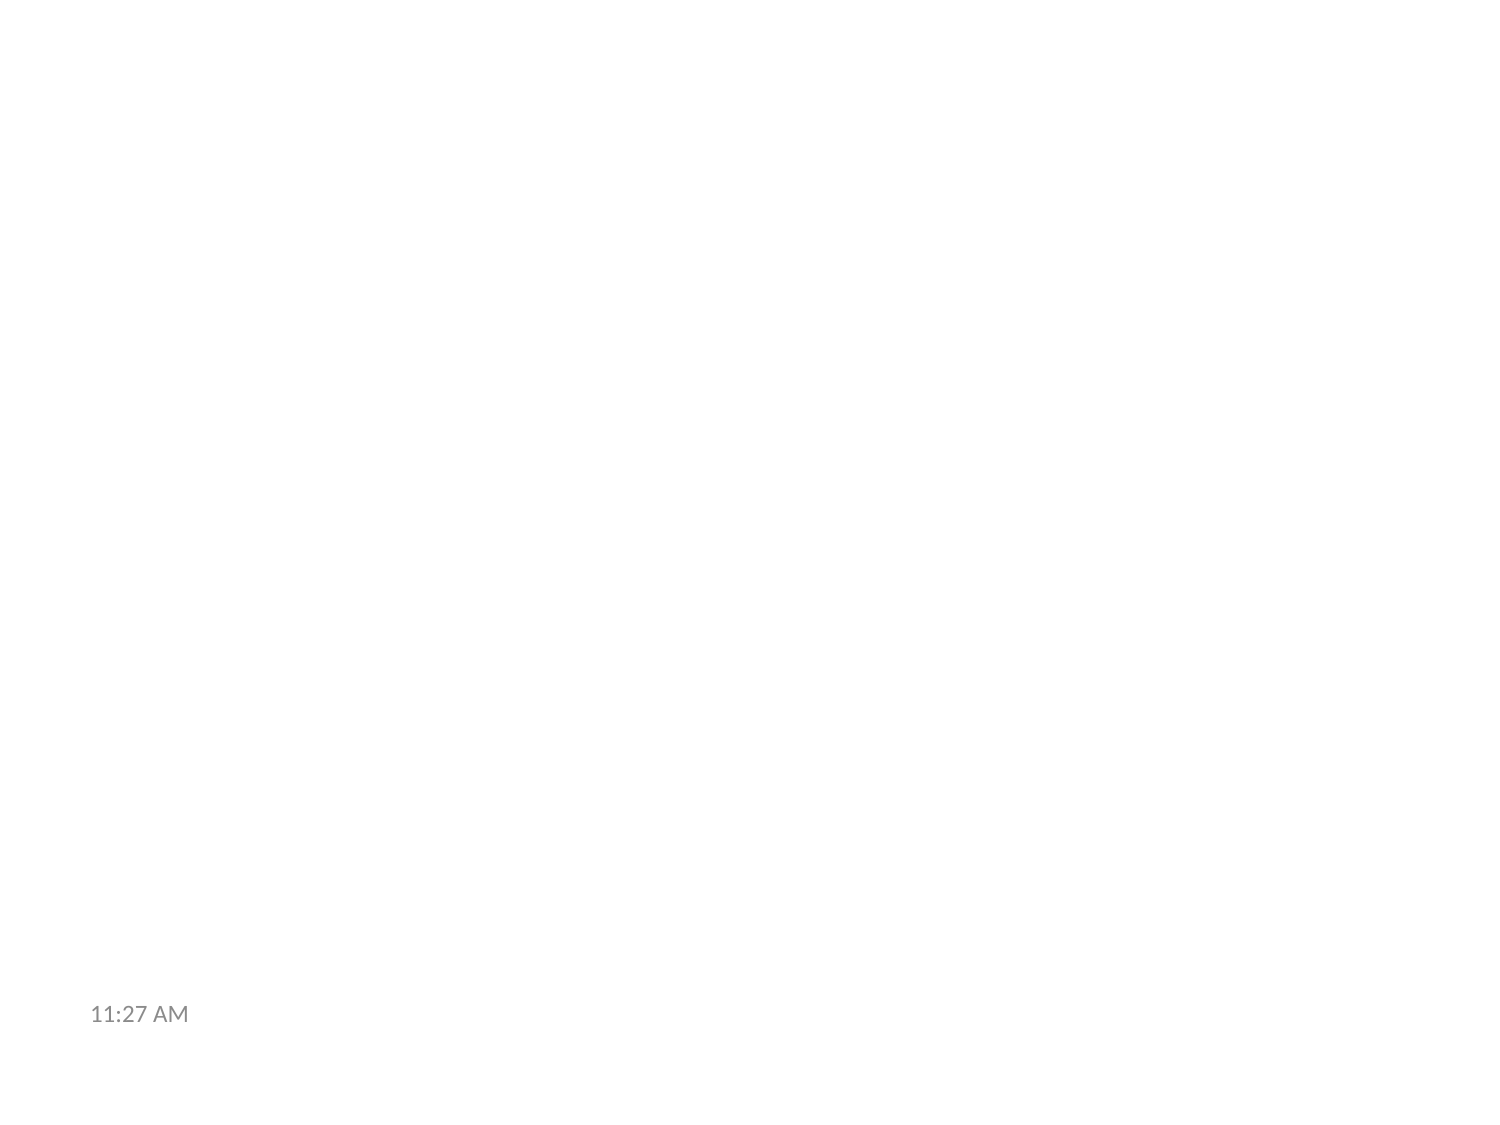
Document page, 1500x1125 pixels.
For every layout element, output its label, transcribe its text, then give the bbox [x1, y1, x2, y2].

text_box 3:35 PM [75, 982, 425, 1043]
